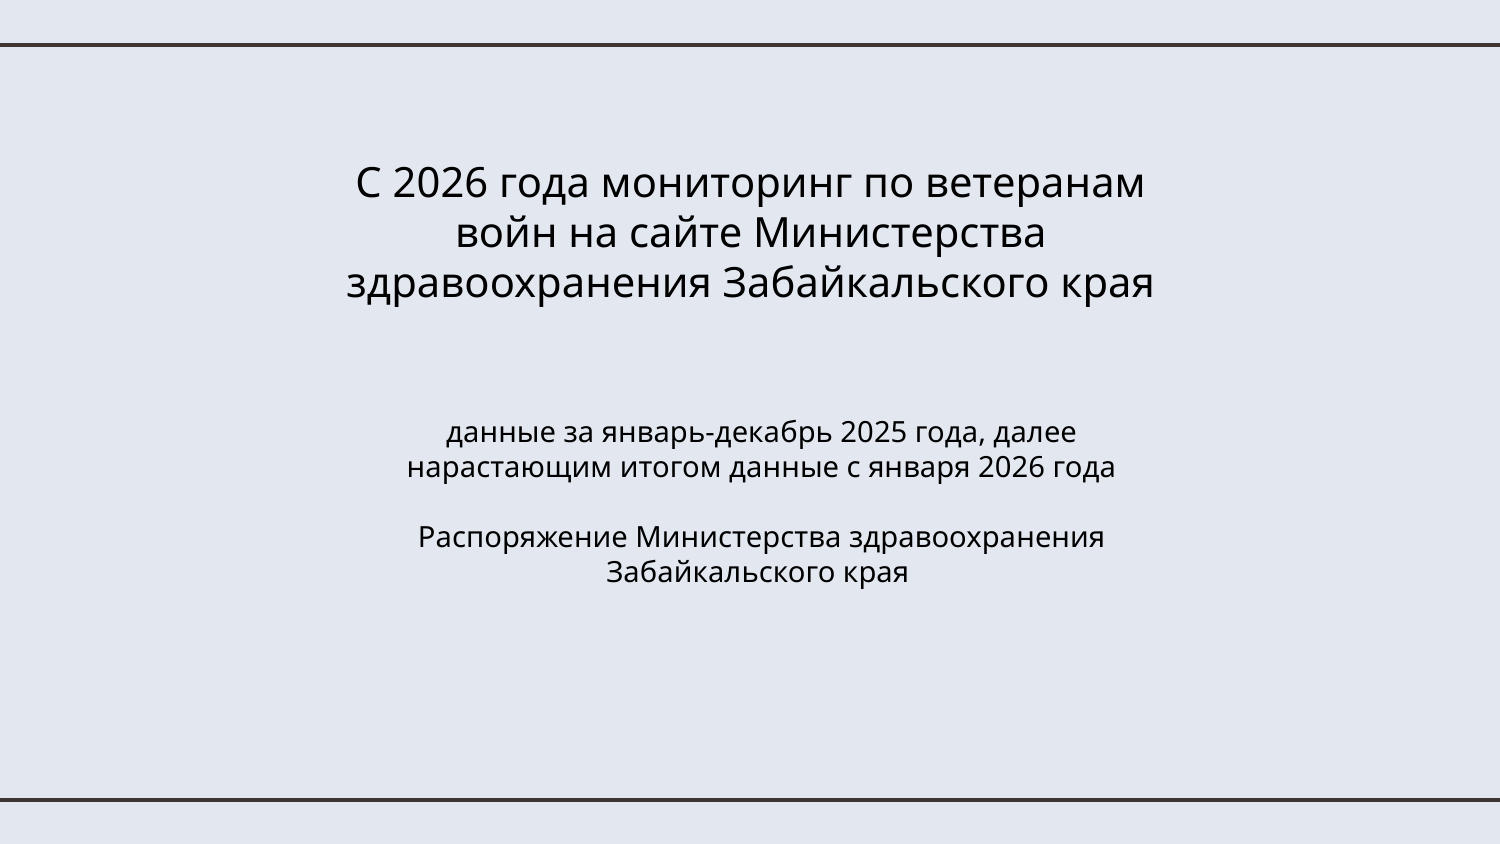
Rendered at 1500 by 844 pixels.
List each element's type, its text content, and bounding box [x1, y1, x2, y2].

subtitle данные за январь-декабрь 2025 года, далее нарастающим итогом данные с января 2026 года Распоряжение Министерства здравоохранения Забайкальского края [375, 398, 1149, 598]
title С 2026 года мониторинг по ветеранам войн на сайте Министерства здравоохранения Забайкальского края [328, 140, 1174, 353]
